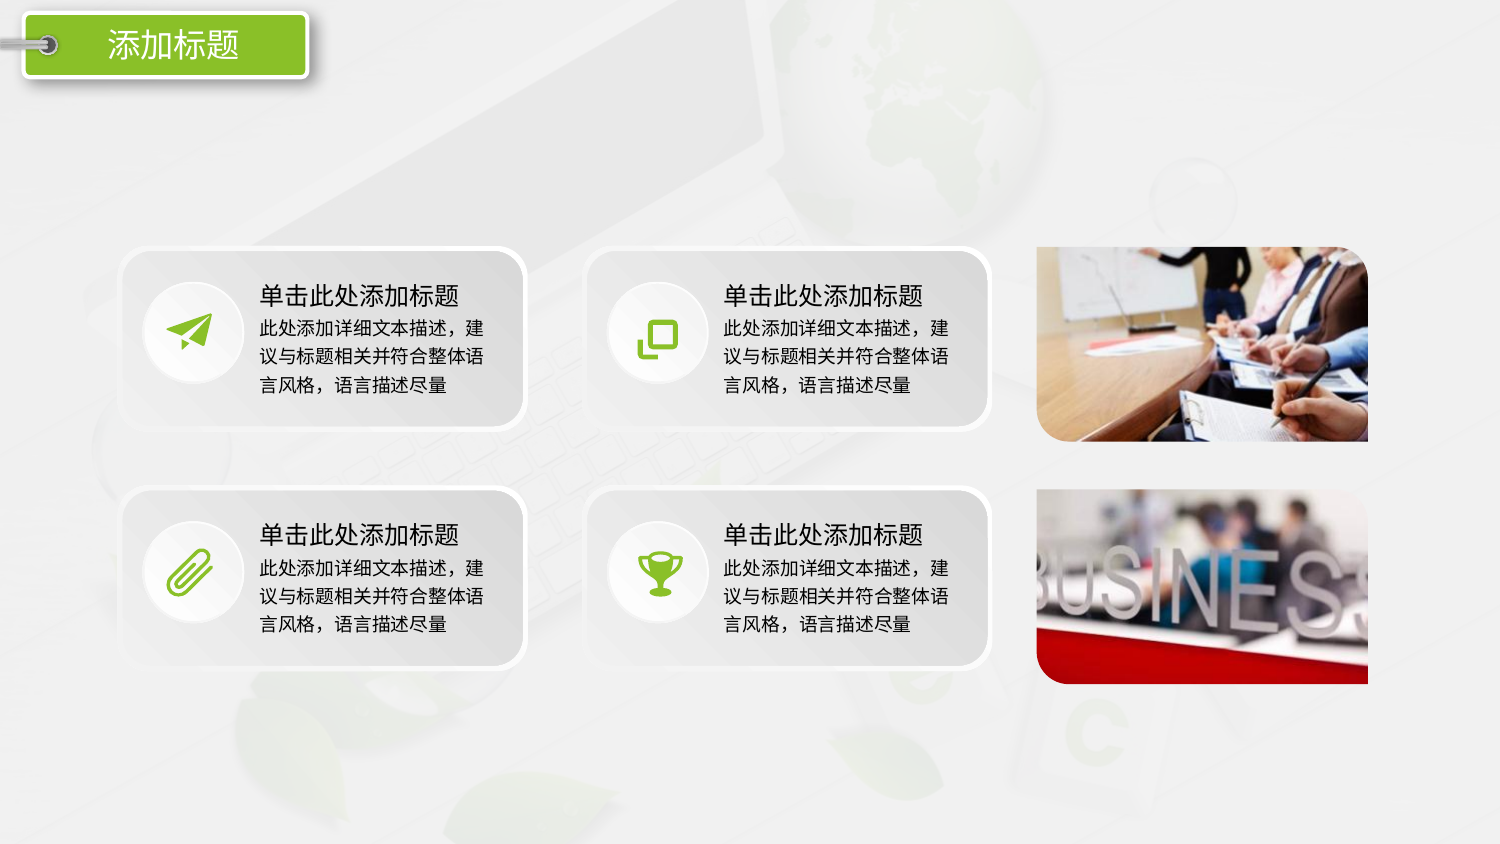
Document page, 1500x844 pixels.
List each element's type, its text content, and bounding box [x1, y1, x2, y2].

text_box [38, 35, 58, 55]
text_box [582, 485, 993, 672]
text_box 添加标题 [39, 17, 308, 72]
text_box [259, 281, 499, 413]
text_box [1036, 246, 1368, 442]
picture [0, 0, 1500, 844]
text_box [117, 485, 528, 672]
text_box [607, 521, 709, 624]
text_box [0, 40, 48, 49]
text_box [723, 281, 963, 413]
text_box [22, 11, 309, 79]
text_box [142, 521, 245, 624]
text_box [606, 281, 709, 384]
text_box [142, 281, 245, 384]
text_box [582, 245, 993, 432]
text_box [723, 521, 964, 653]
text_box [1036, 489, 1368, 685]
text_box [117, 245, 528, 432]
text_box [259, 521, 499, 653]
